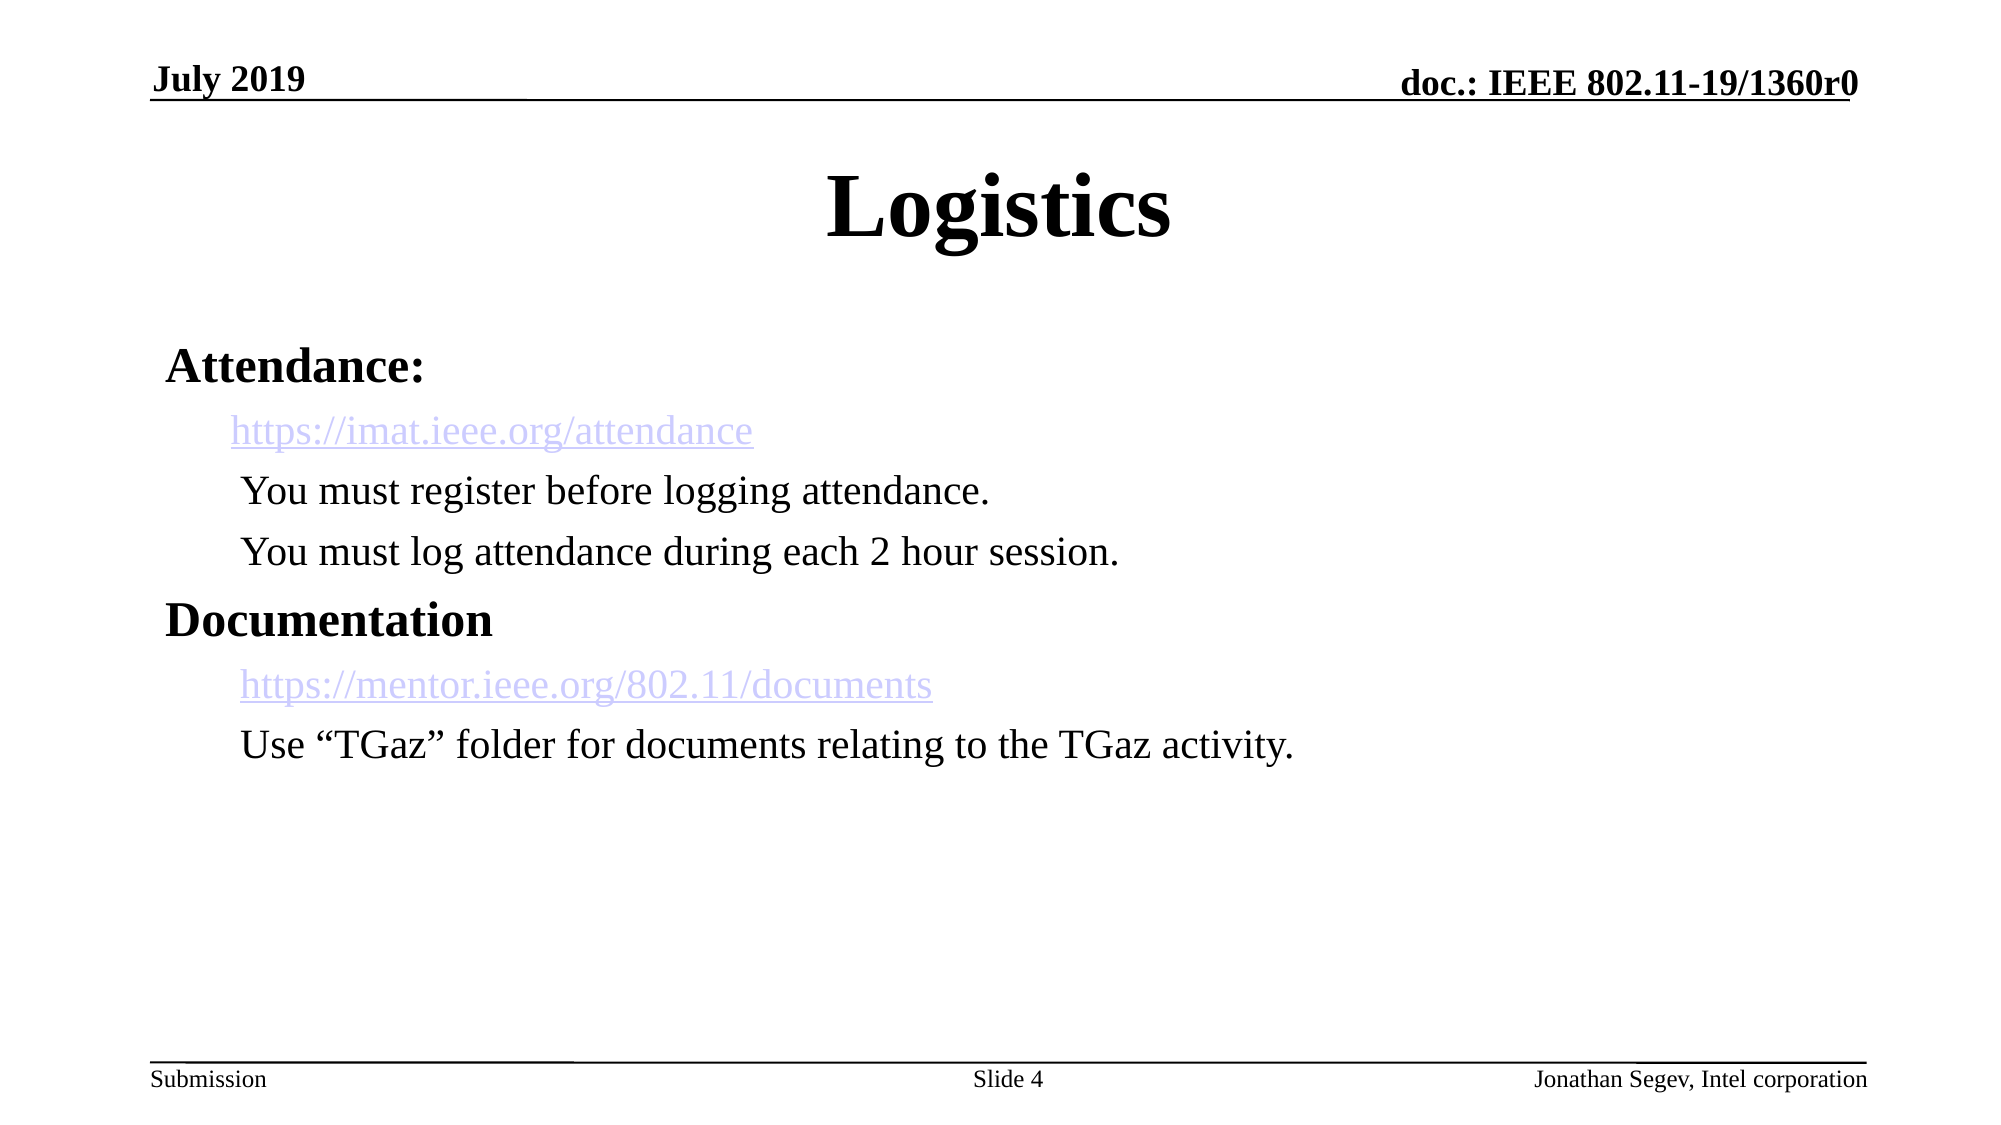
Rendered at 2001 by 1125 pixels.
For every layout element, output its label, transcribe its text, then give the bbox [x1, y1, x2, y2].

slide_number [152, 54, 563, 100]
footer Jonathan Segev, Intel corporation [1171, 1061, 1869, 1093]
slide_number Slide 4 [950, 1061, 1067, 1123]
title Logistics [149, 112, 1850, 288]
list Attendance: https://imat.ieee.org/attendance You must register before logging attendance. You must log attendance during each 2 hour session. Documentation https://mentor.ieee.org/802.11/documents Use “TGaz” folder for documents relating to the TGaz activity. [149, 324, 1850, 1000]
